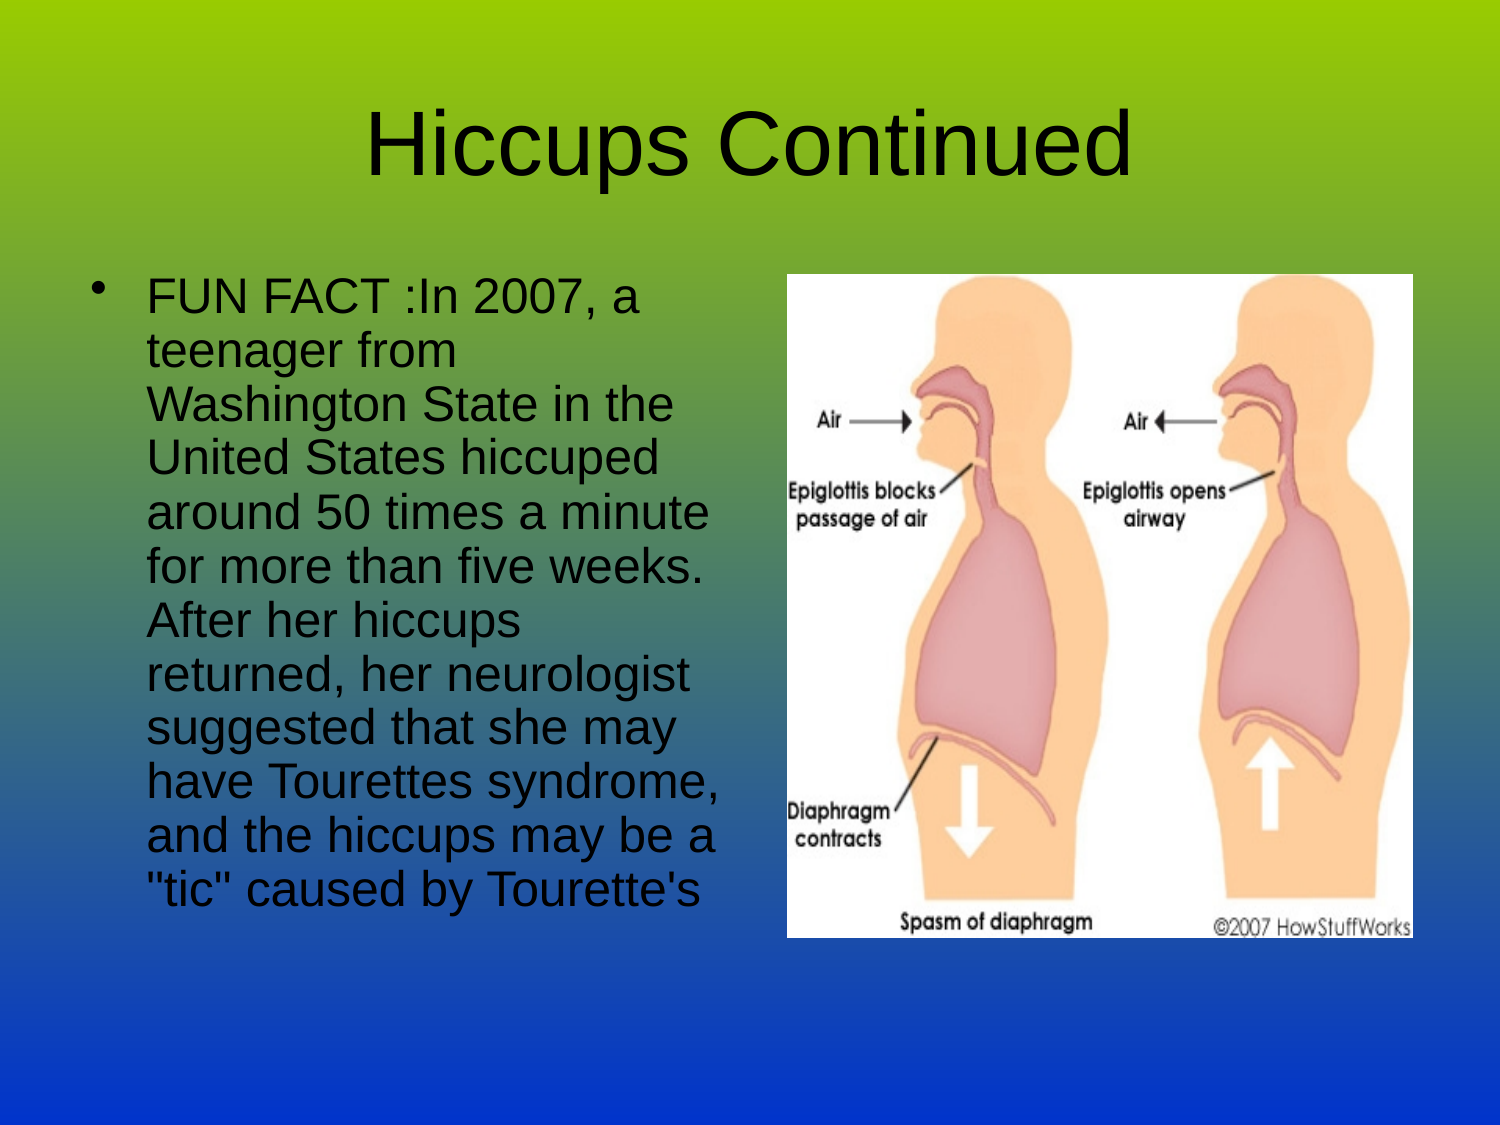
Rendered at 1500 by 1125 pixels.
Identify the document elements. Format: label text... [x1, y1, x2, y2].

list FUN FACT :In 2007, a teenager from Washington State in the United States hiccuped around 50 times a minute for more than five weeks. After her hiccups returned, her neurologist suggested that she may have Tourettes syndrome, and the hiccups may be a "tic" caused by Tourette's [74, 262, 738, 1006]
picture [787, 274, 1413, 938]
title Hiccups Continued [74, 44, 1426, 233]
